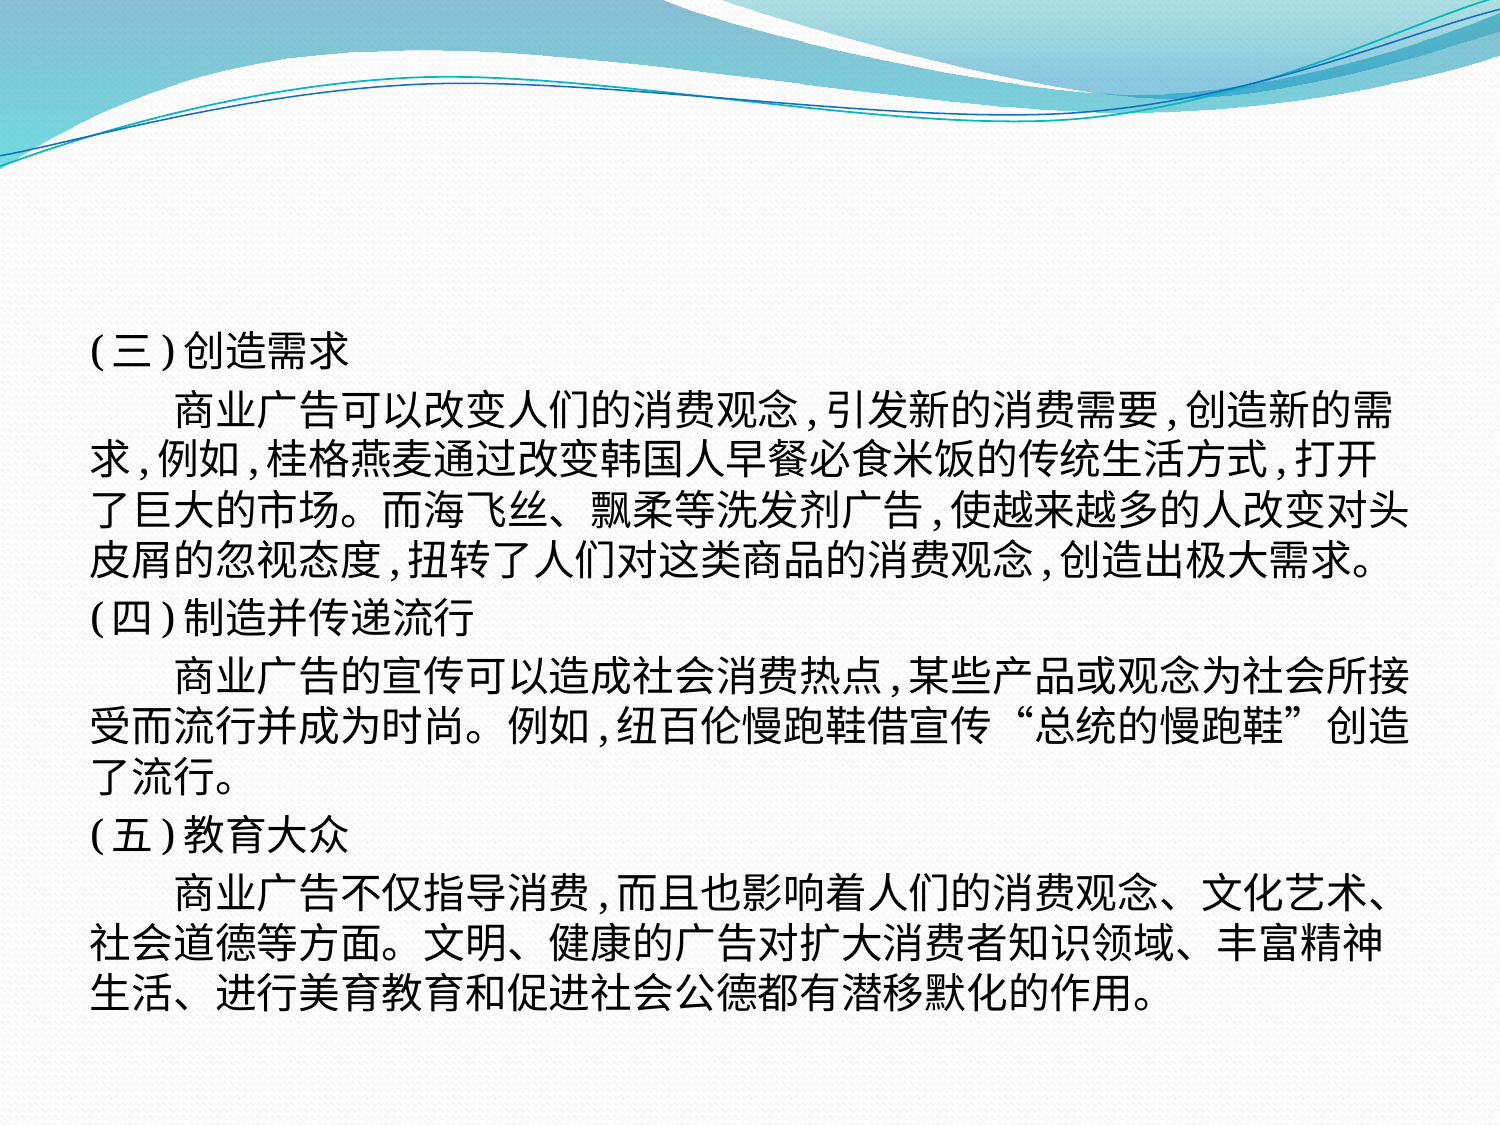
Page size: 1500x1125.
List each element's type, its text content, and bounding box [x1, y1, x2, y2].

list (三)创造需求 商业广告可以改变人们的消费观念,引发新的消费需要,创造新的需求,例如,桂格燕麦通过改变韩国人早餐必食米饭的传统生活方式,打开了巨大的市场。而海飞丝、飘柔等洗发剂广告,使越来越多的人改变对头皮屑的忽视态度,扭转了人们对这类商品的消费观念,创造出极大需求。 (四)制造并传递流行 商业广告的宣传可以造成社会消费热点,某些产品或观念为社会所接受而流行并成为时尚。例如,纽百伦慢跑鞋借宣传“总统的慢跑鞋”创造了流行。 (五)教育大众 商业广告不仅指导消费,而且也影响着人们的消费观念、文化艺术、社会道德等方面。文明、健康的广告对扩大消费者知识领域、丰富精神生活、进行美育教育和促进社会公德都有潜移默化的作用。 [75, 317, 1425, 1038]
